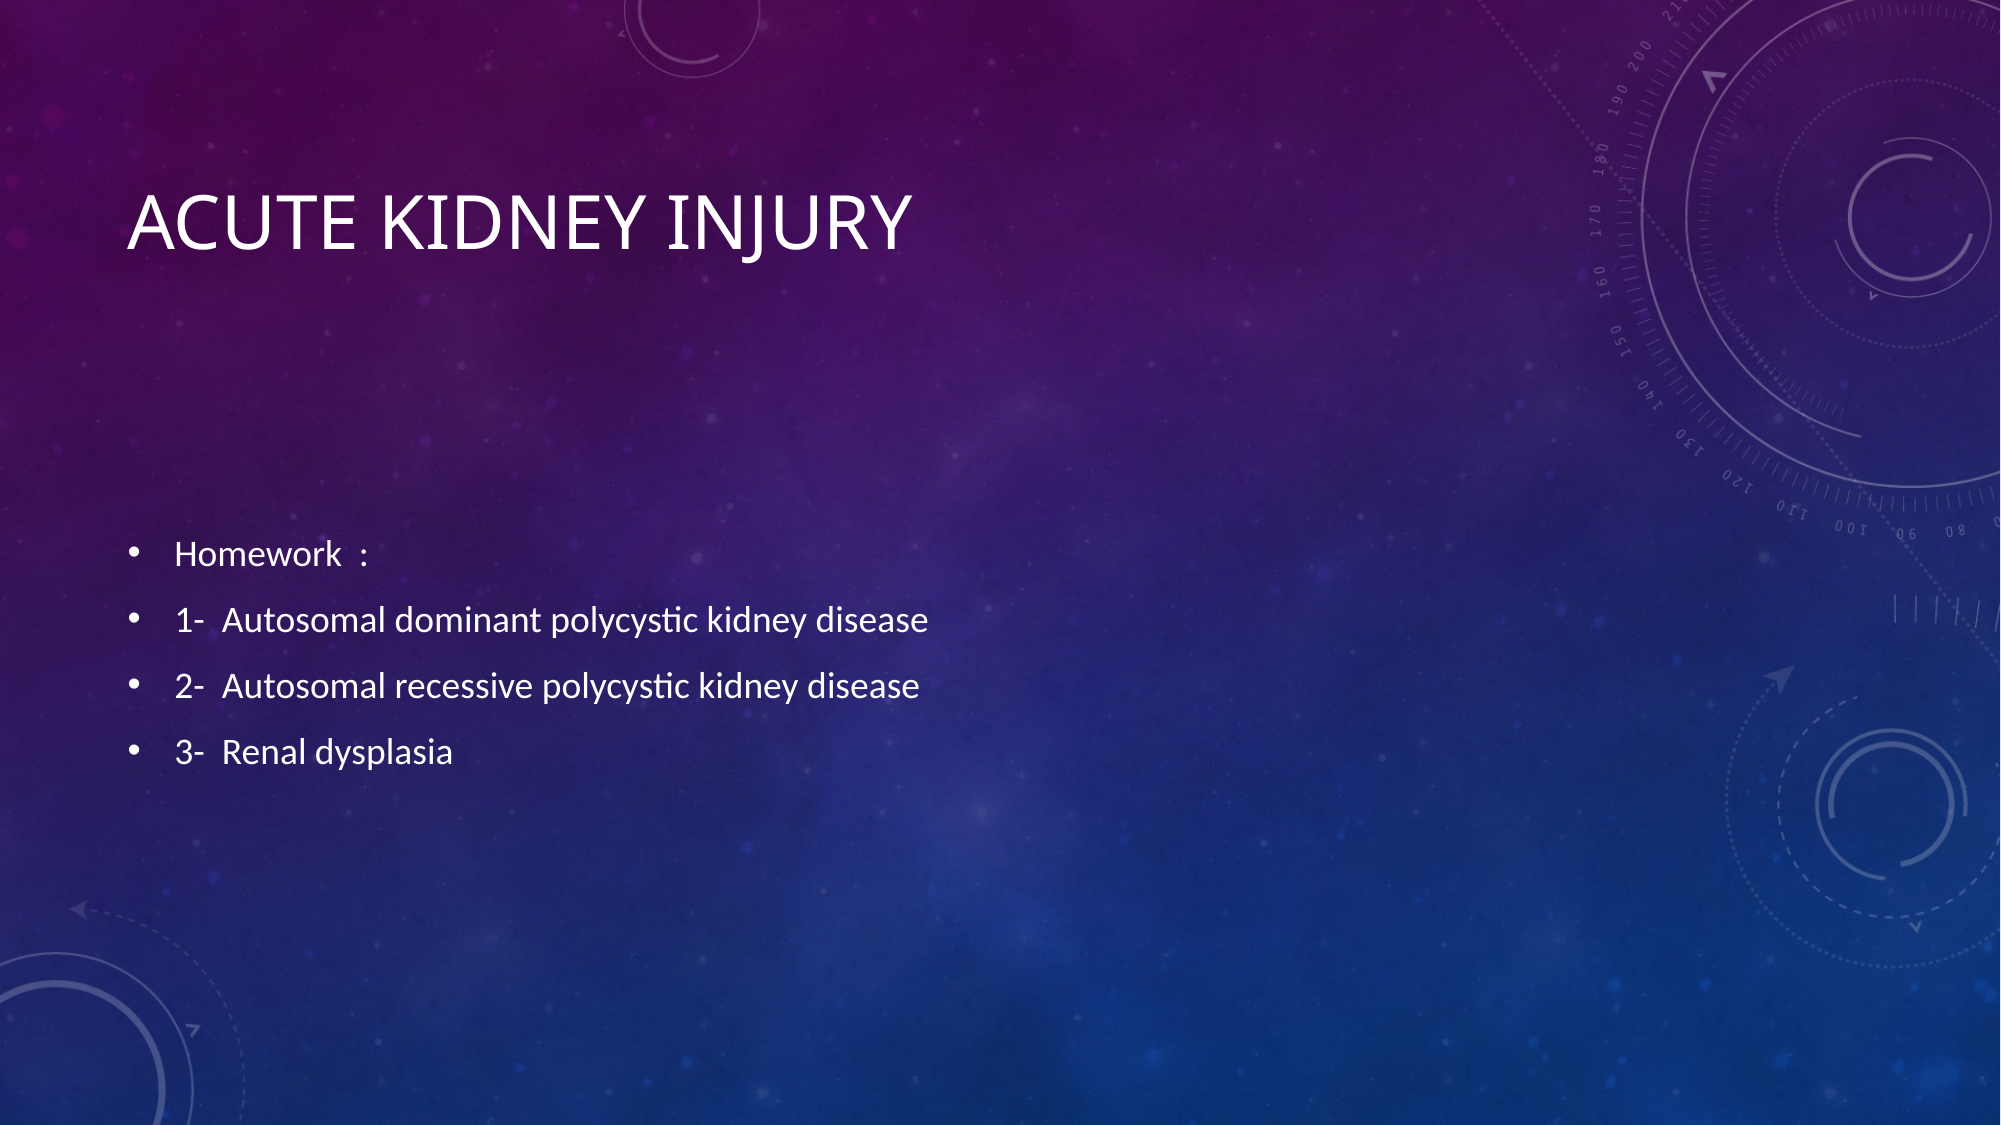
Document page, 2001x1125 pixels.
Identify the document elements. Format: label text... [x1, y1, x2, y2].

title Acute Kidney Injury [112, 99, 1775, 339]
list Homework : 1- Autosomal dominant polycystic kidney disease 2- Autosomal recessive polycystic kidney disease 3- Renal dysplasia [112, 351, 1775, 950]
picture [0, 0, 2001, 1125]
